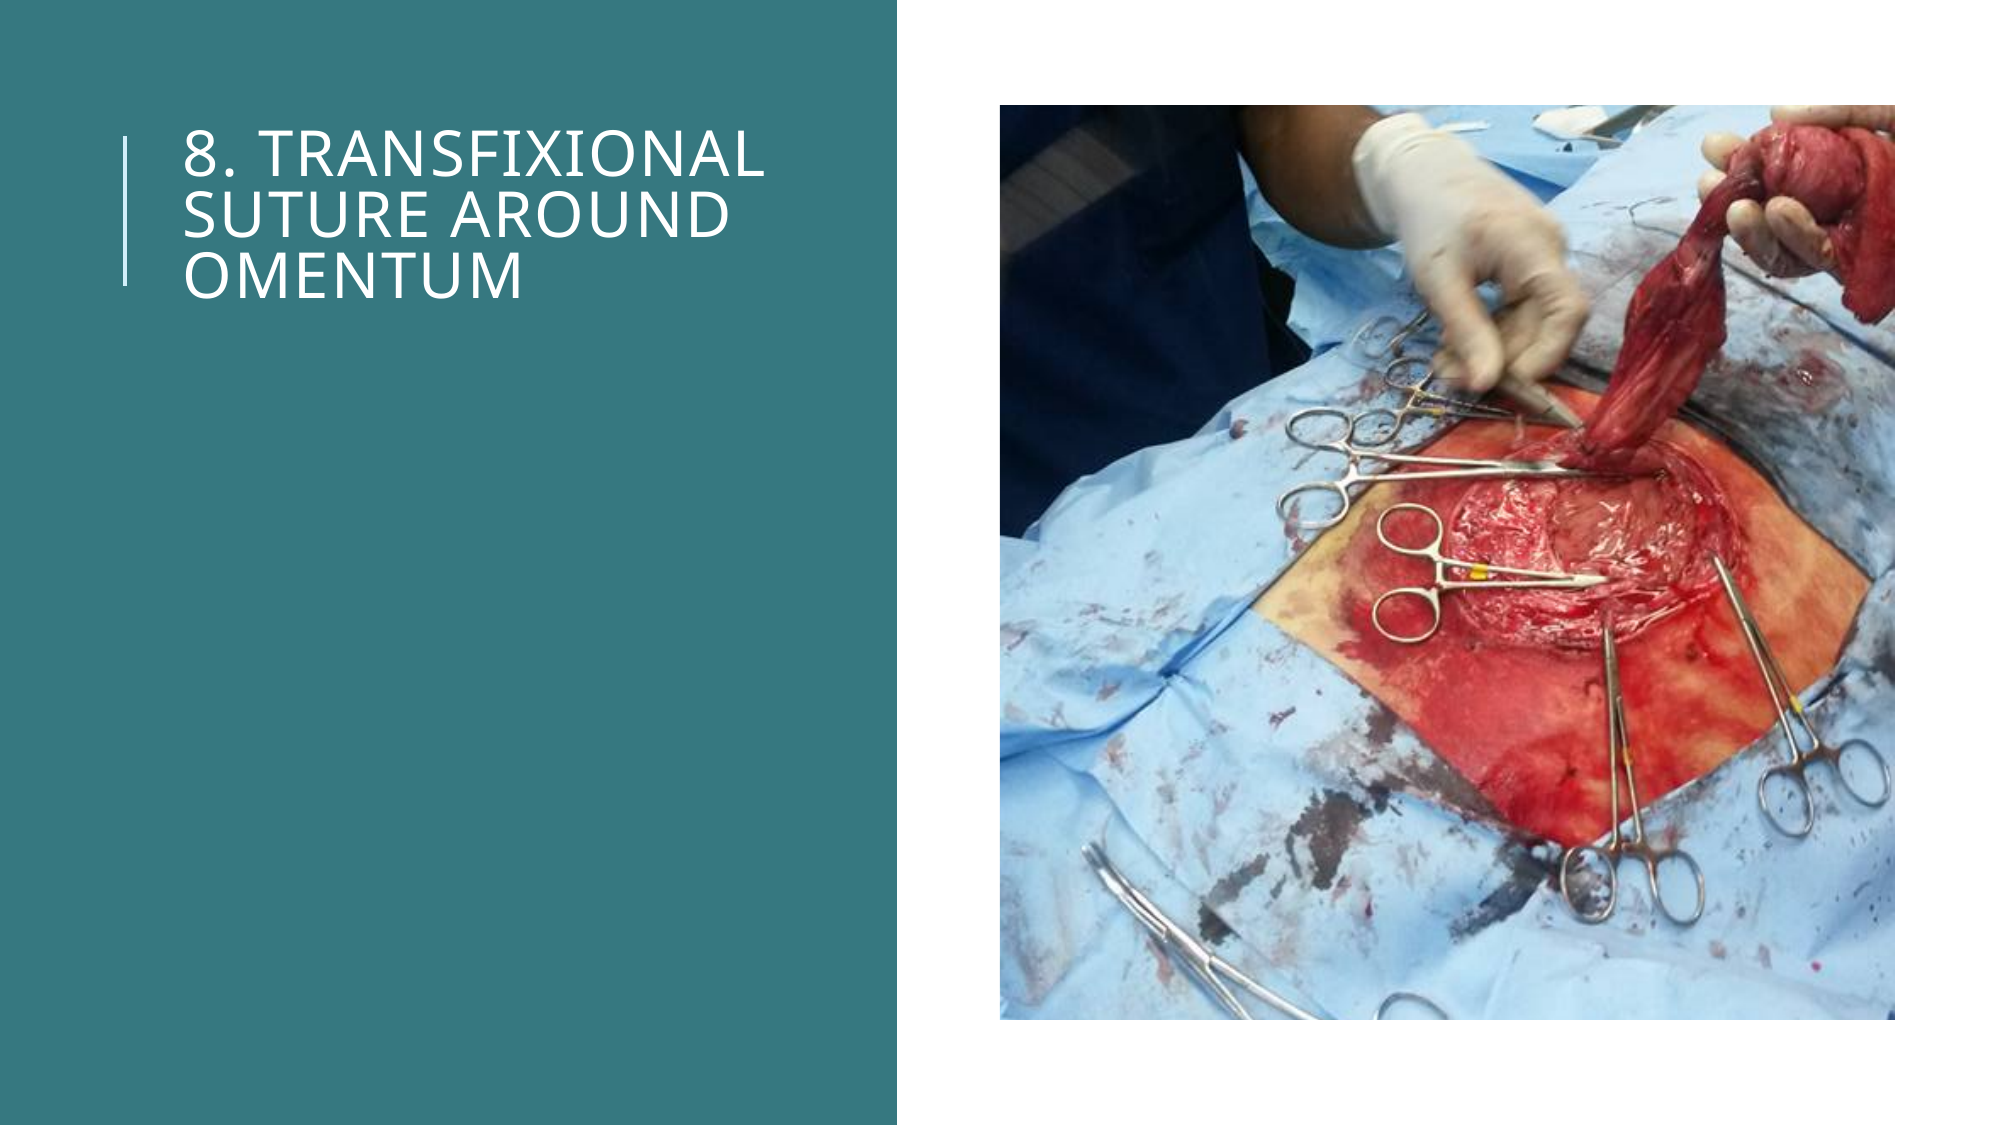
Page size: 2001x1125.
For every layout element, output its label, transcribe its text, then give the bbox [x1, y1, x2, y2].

title 8. Transfixional suture around omentum [168, 96, 788, 342]
text_box [0, 0, 898, 1125]
picture [999, 104, 1896, 1021]
